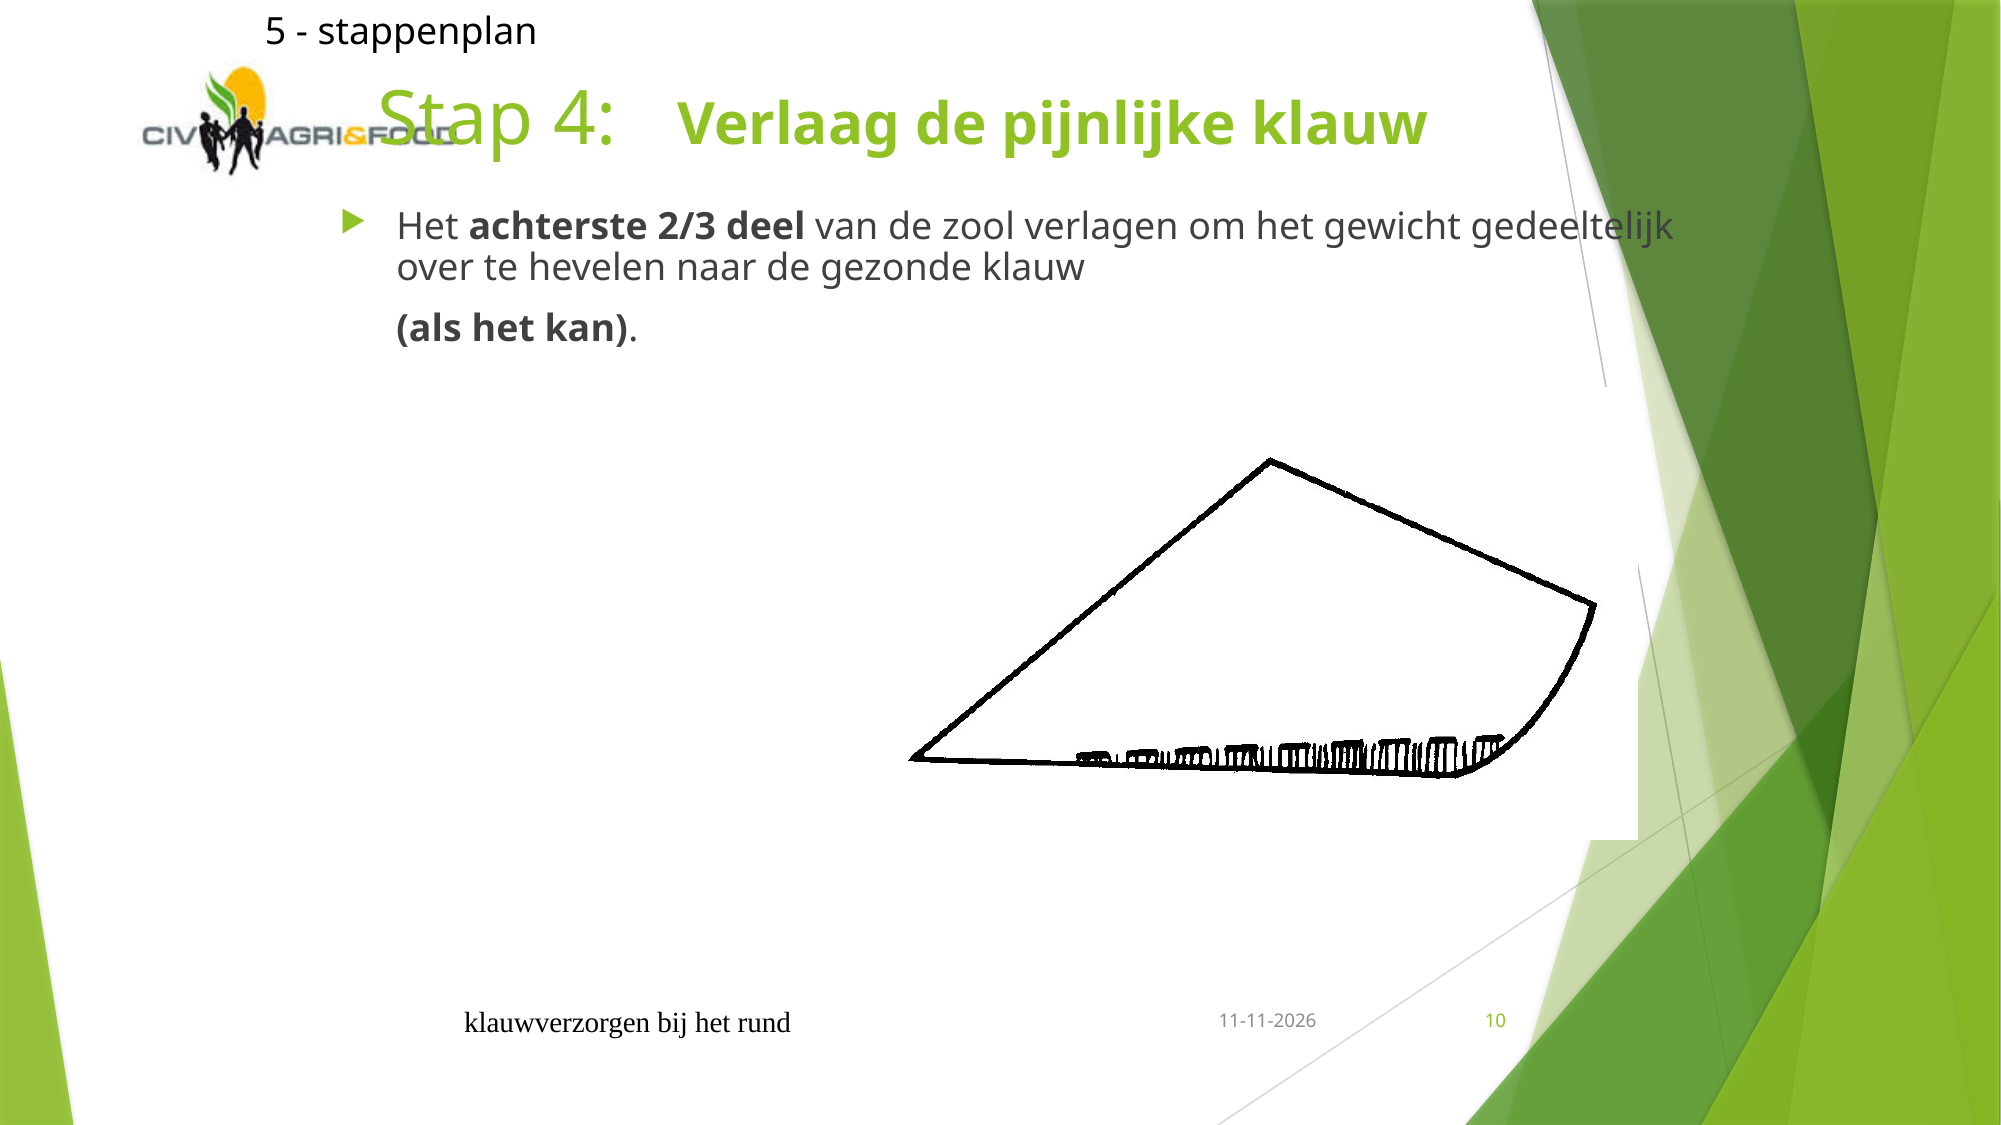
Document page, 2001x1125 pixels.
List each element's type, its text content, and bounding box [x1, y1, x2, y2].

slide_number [1181, 991, 1332, 1051]
list Het achterste 2/3 deel van de zool verlagen om het gewicht gedeeltelijk over te hevelen naar de gezonde klauw (als het kan). [324, 200, 1750, 525]
footer klauwverzorgen bij het rund [111, 991, 1145, 1051]
slide_number 10 [1409, 991, 1522, 1051]
text_box 5 - stappenplan [249, 0, 875, 60]
picture [799, 386, 1638, 840]
picture [137, 59, 463, 187]
title Stap 4: Verlaag de pijnlijke klauw [362, 62, 1638, 200]
